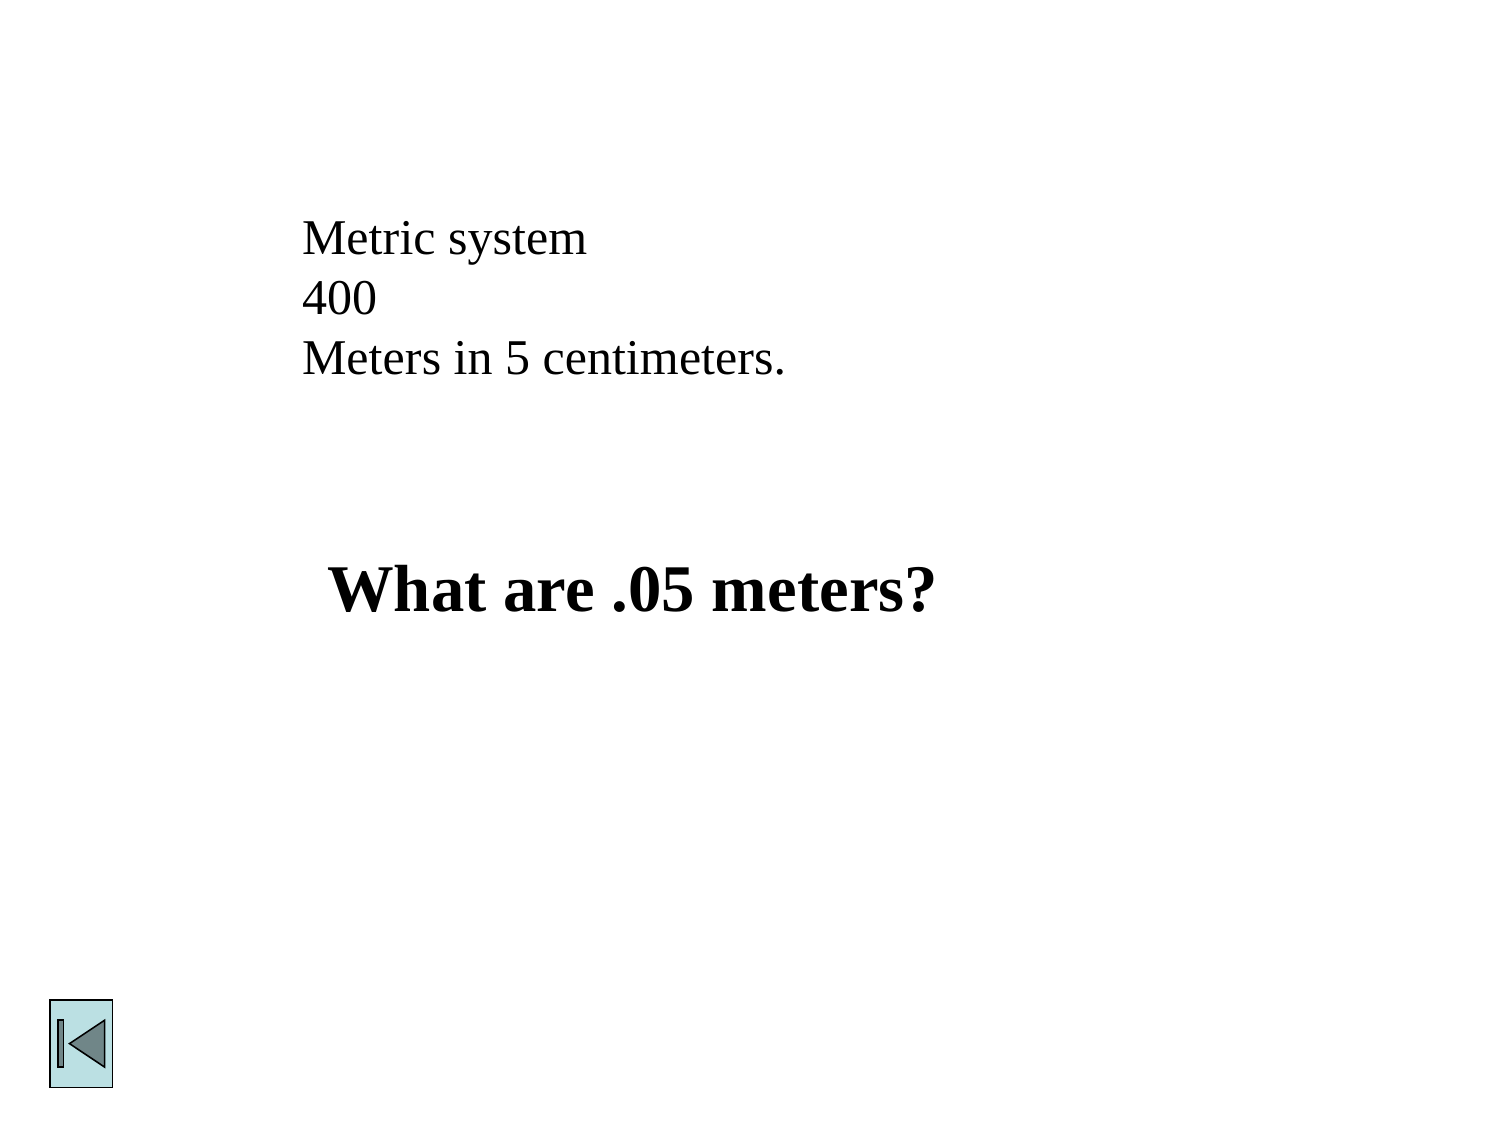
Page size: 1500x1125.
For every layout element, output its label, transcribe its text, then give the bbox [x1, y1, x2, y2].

text_box Metric system 400 Meters in 5 centimeters. [287, 196, 975, 392]
text_box What are .05 meters? [312, 537, 954, 633]
